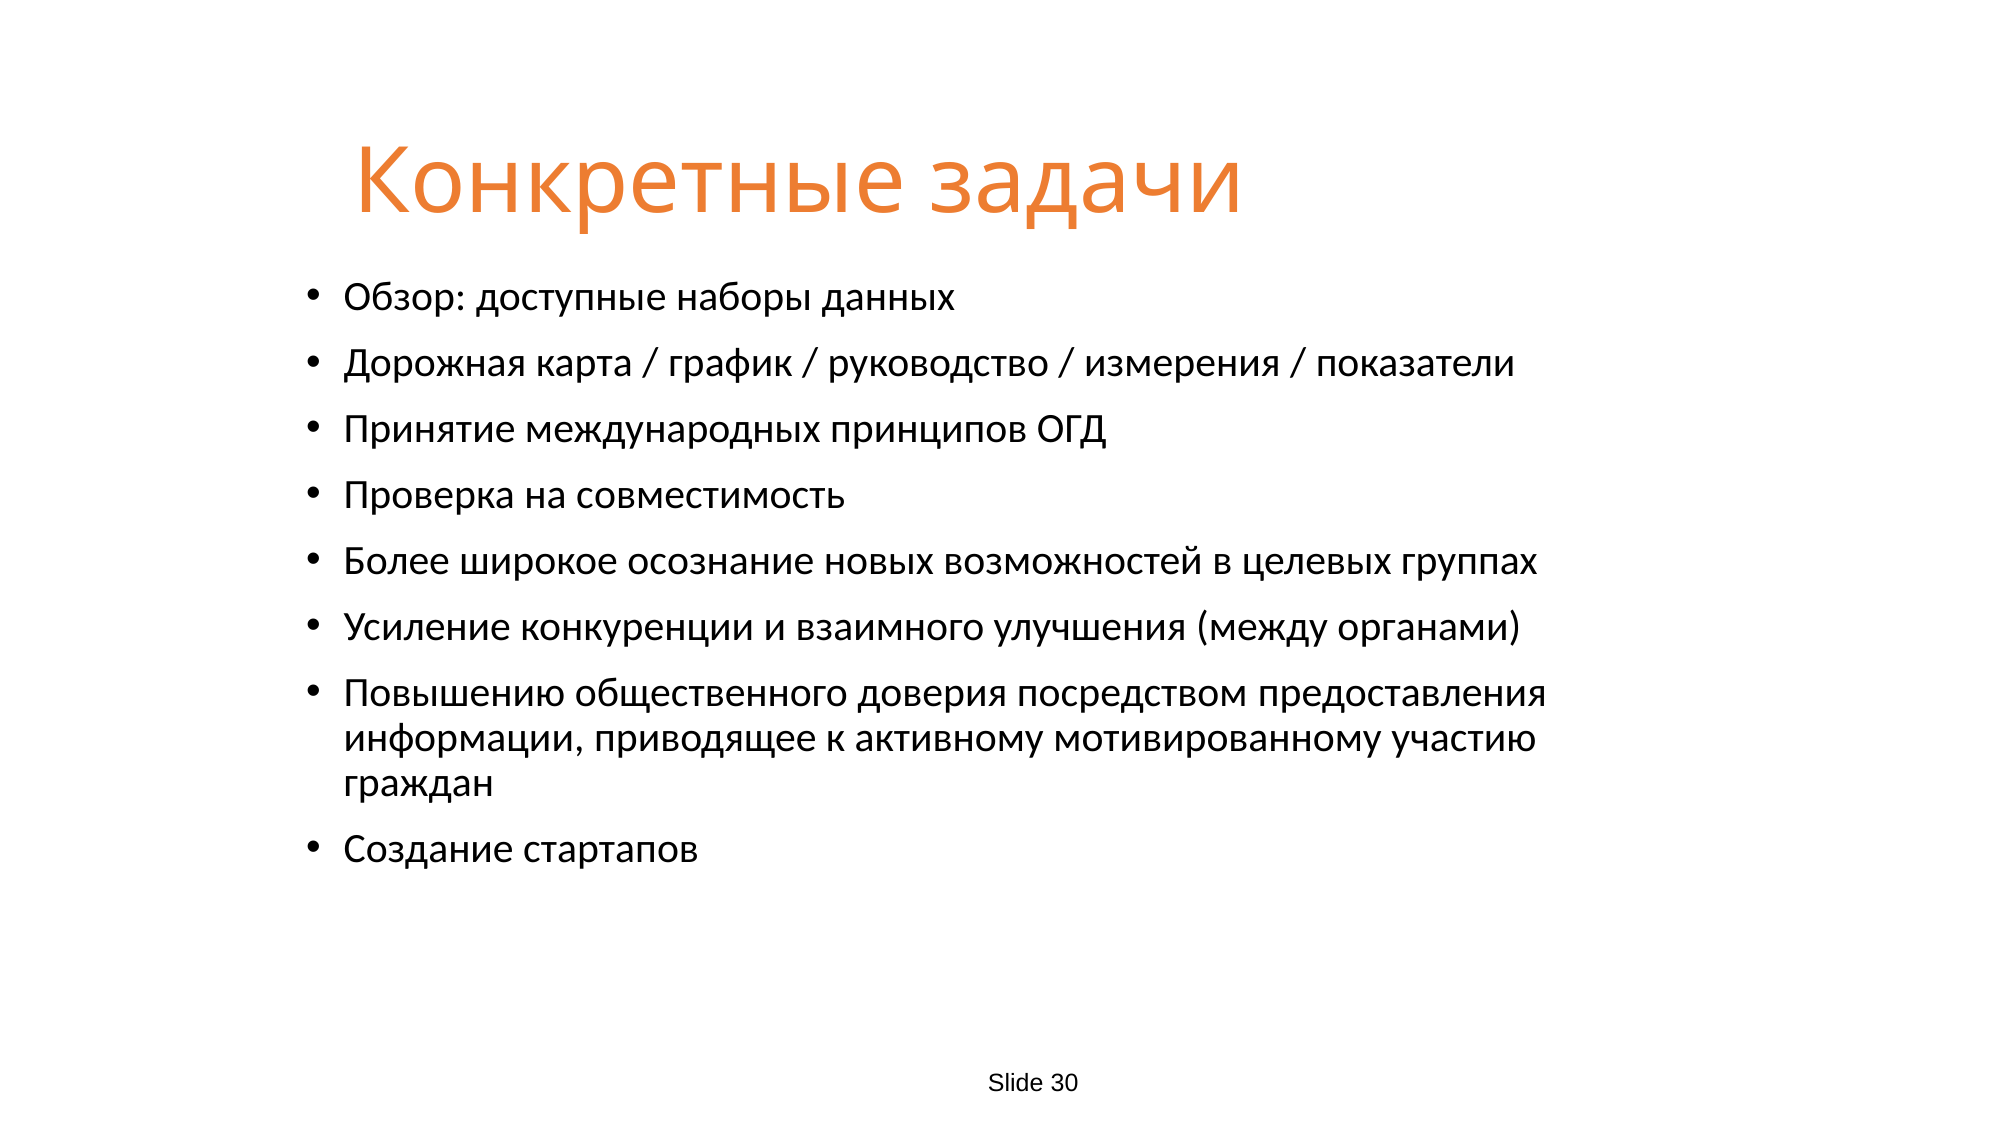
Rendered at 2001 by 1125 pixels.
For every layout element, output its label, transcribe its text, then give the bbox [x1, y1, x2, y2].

list Обзор: доступные наборы данных Дорожная карта / график / руководство / измерения / показатели Принятие международных принципов ОГД Проверка на совместимость Более широкое осознание новых возможностей в целевых группах Усиление конкуренции и взаимного улучшения (между органами) Повышению общественного доверия посредством предоставления информации, приводящее к активному мотивированному участию граждан Создание стартапов [291, 267, 1709, 1035]
title Конкретные задачи [338, 125, 1675, 254]
